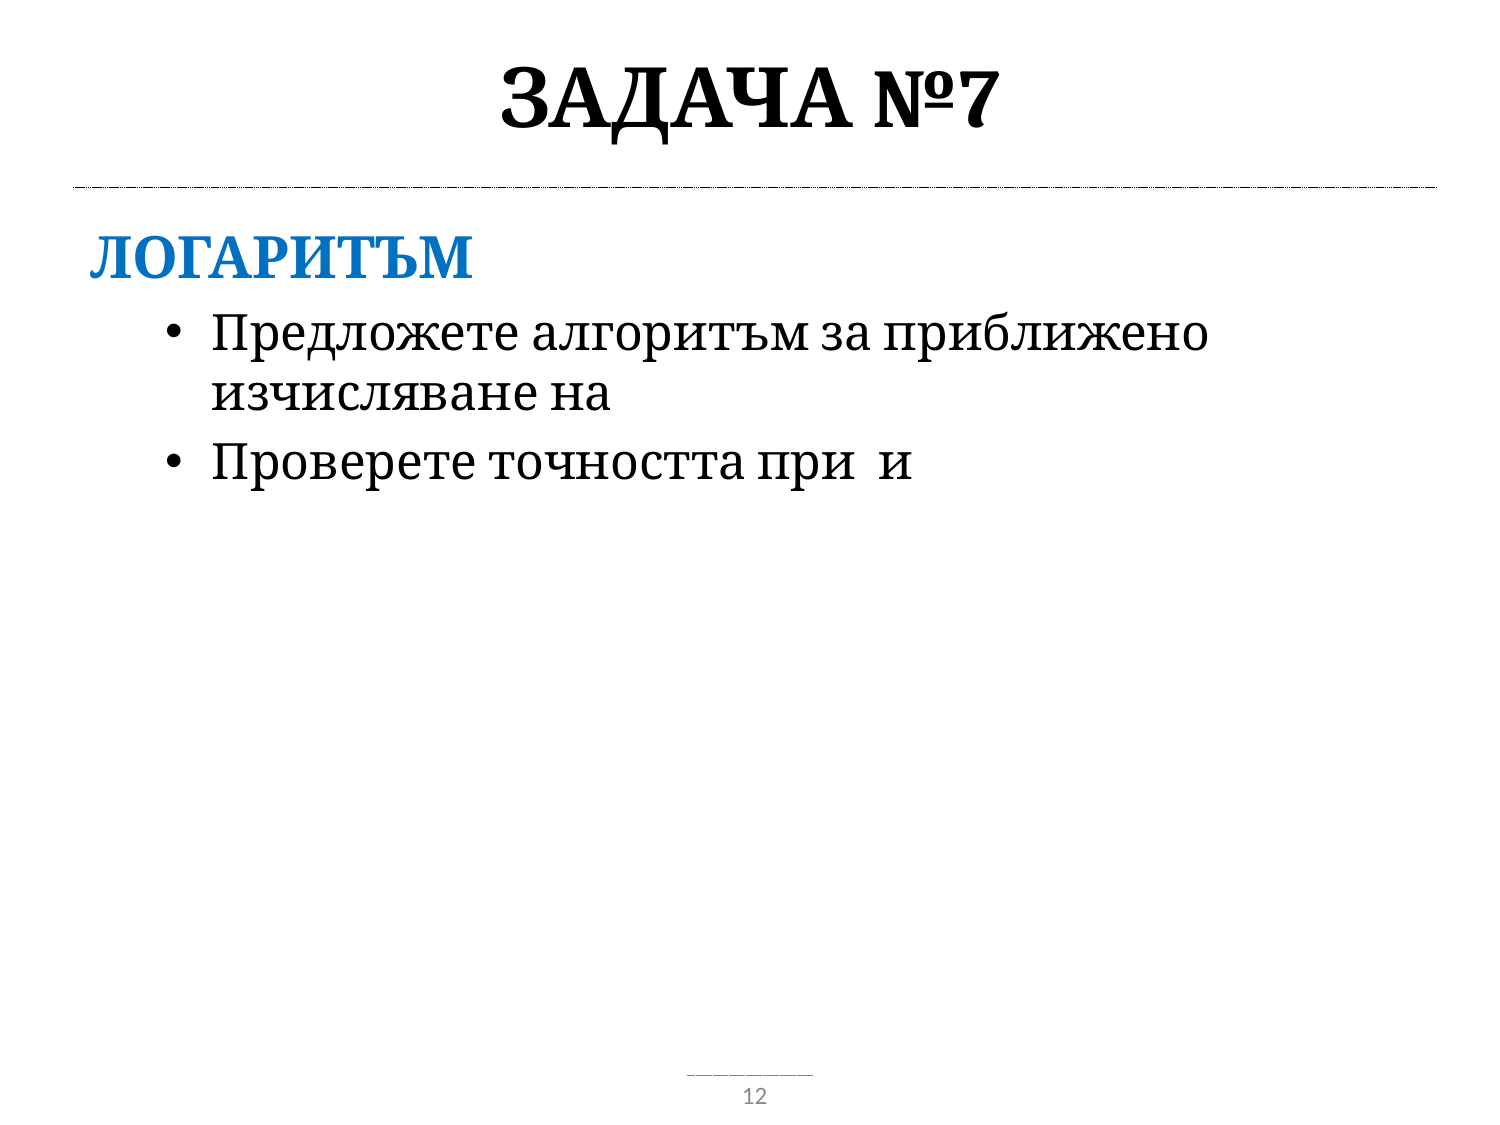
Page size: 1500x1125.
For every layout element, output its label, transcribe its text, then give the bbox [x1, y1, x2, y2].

title Задача №7 [0, 0, 1500, 188]
slide_number 12 [579, 1065, 930, 1125]
